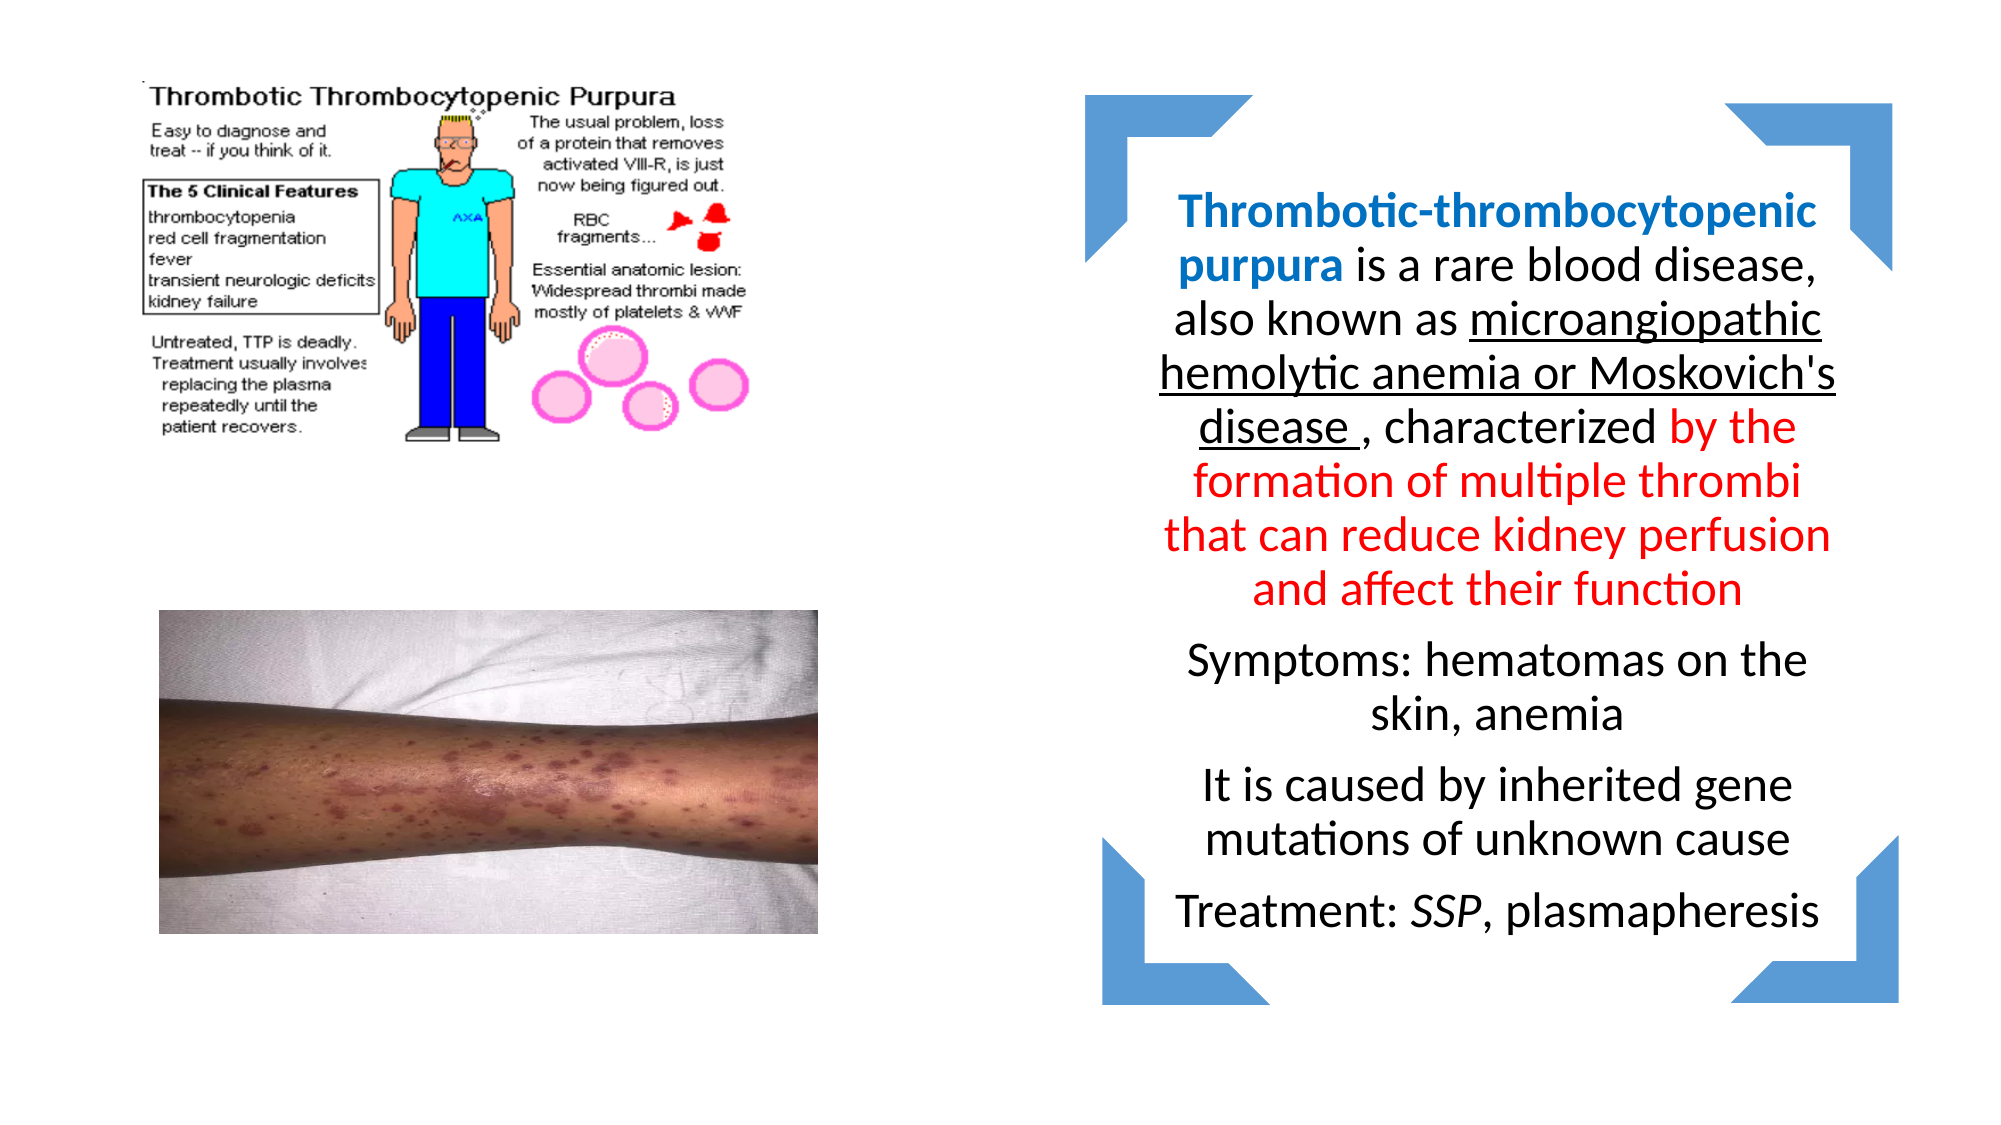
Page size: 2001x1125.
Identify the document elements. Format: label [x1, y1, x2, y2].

list [40, 45, 1969, 1075]
